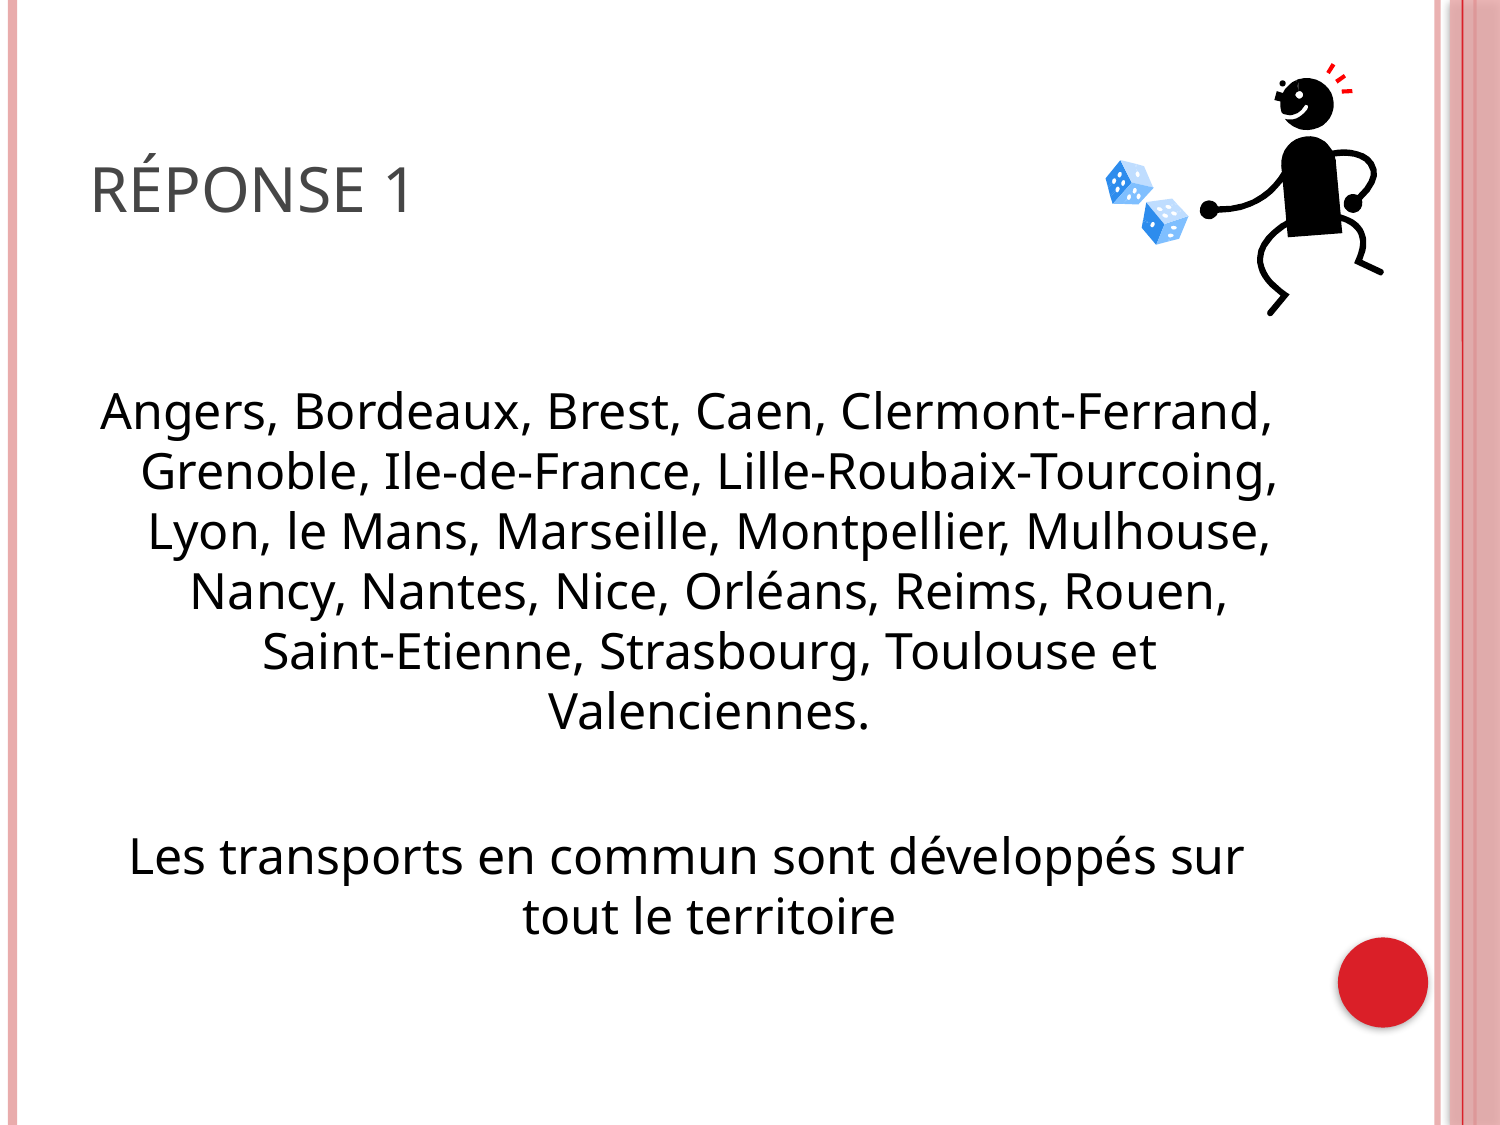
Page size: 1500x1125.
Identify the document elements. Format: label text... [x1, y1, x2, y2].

list Angers, Bordeaux, Brest, Caen, Clermont-Ferrand, Grenoble, Ile-de-France, Lille-Roubaix-Tourcoing, Lyon, le Mans, Marseille, Montpellier, Mulhouse, Nancy, Nantes, Nice, Orléans, Reims, Rouen, Saint-Etienne, Strasbourg, Toulouse et Valenciennes. Les transports en commun sont développés sur tout le territoire [74, 262, 1301, 1063]
picture [1118, 45, 1413, 305]
title Réponse 1 [75, 45, 1116, 233]
